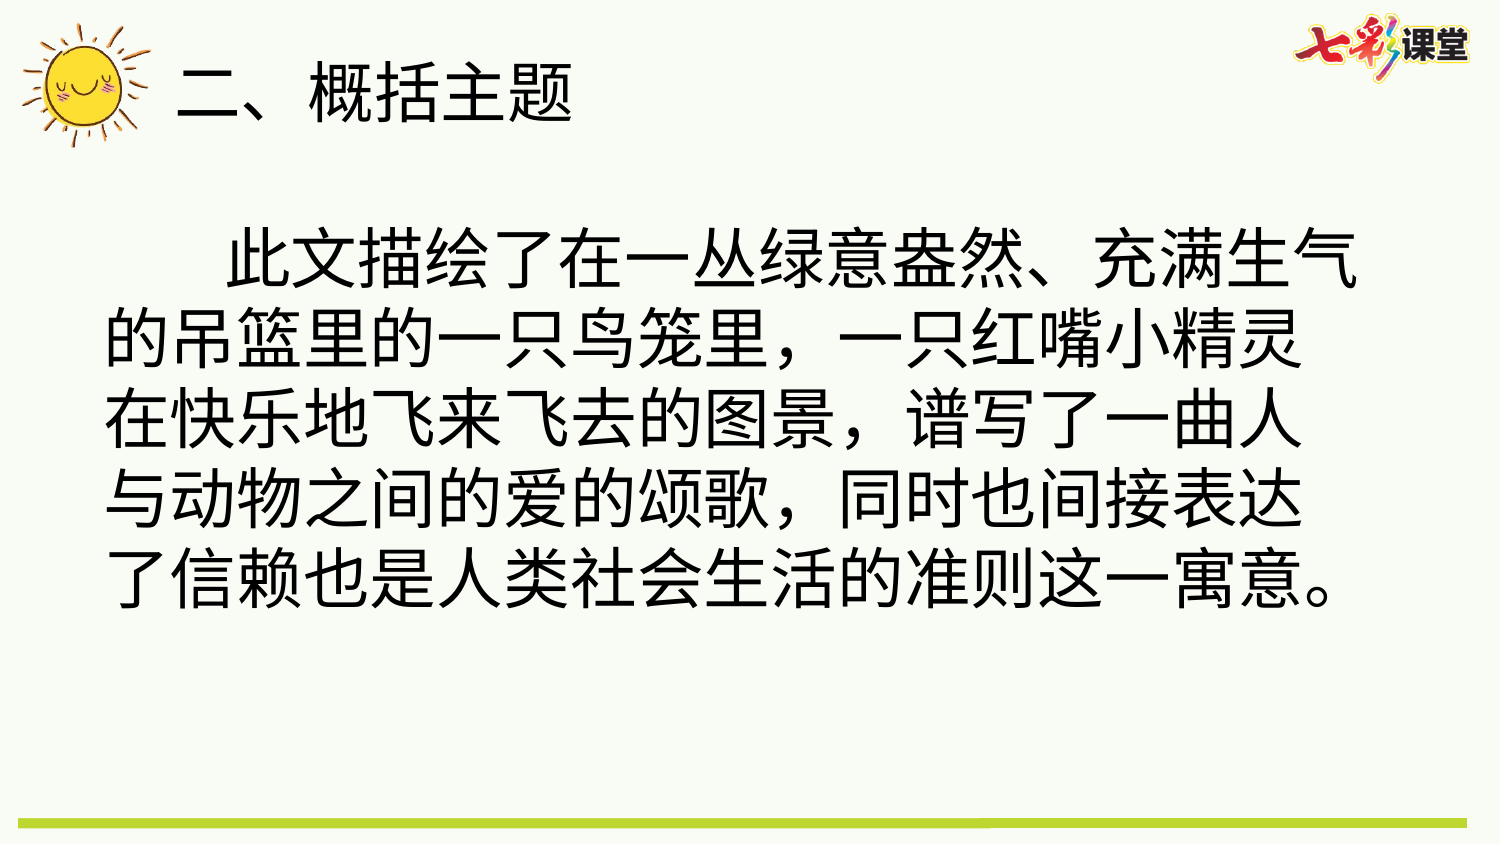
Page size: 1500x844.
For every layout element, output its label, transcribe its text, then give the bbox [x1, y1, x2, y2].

picture [18, 771, 1467, 844]
text_box 此文描绘了在一丛绿意盎然、充满生气的吊篮里的一只鸟笼里，一只红嘴小精灵在快乐地飞来飞去的图景，谱写了一曲人与动物之间的爱的颂歌，同时也间接表达了信赖也是人类社会生活的准则这一寓意。 [88, 209, 1376, 624]
picture [1291, 9, 1472, 87]
picture [0, 0, 173, 172]
text_box 二、概括主题 [159, 43, 604, 139]
